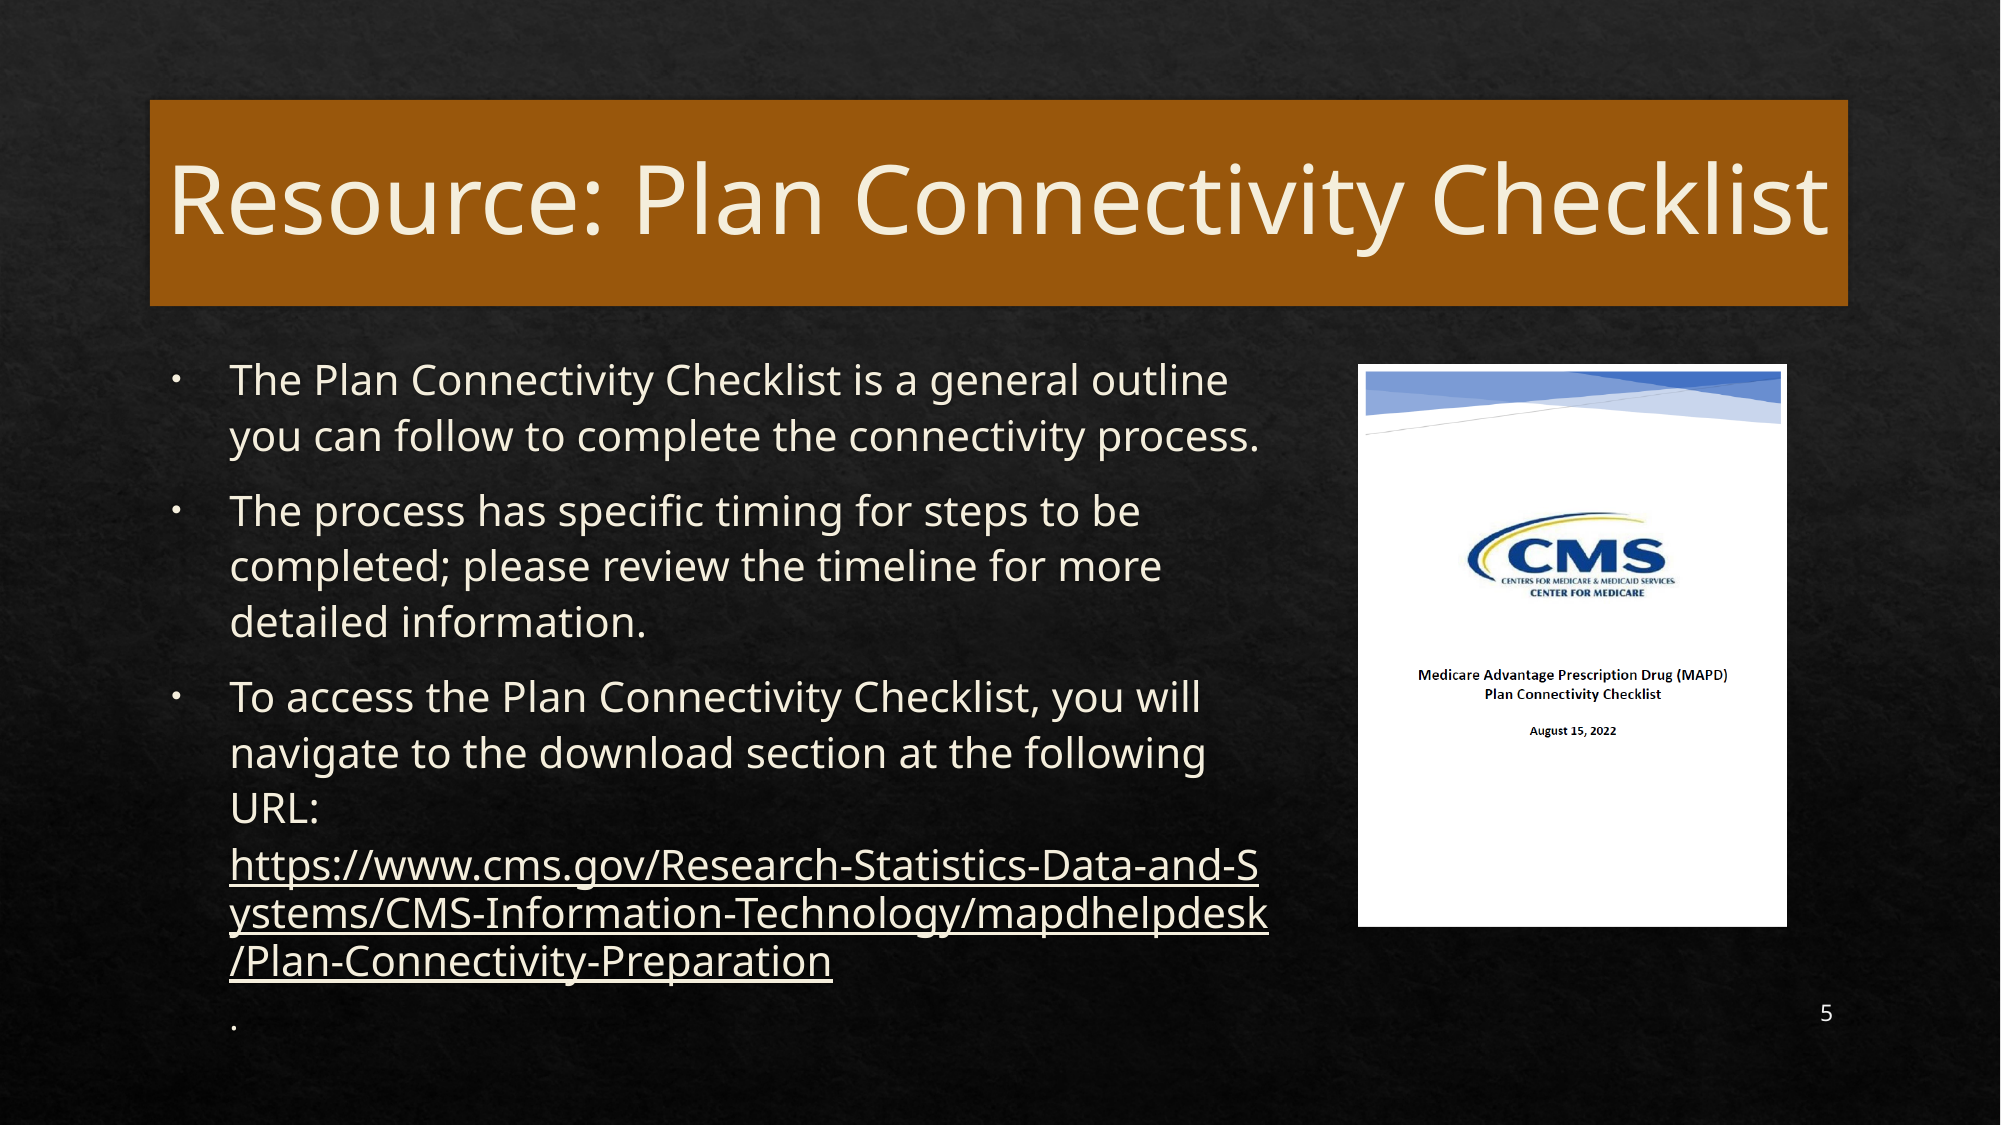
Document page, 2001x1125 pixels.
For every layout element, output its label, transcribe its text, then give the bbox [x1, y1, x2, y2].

list The Plan Connectivity Checklist is a general outline you can follow to complete the connectivity process. The process has specific timing for steps to be completed; please review the timeline for more detailed information. To access the Plan Connectivity Checklist, you will navigate to the download section at the following URL: https://www.cms.gov/Research-Statistics-Data-and-Systems/CMS-Information-Technology/mapdhelpdesk/Plan-Connectivity-Preparation. [149, 340, 1302, 950]
slide_number 5 [1724, 984, 1849, 1045]
picture [1357, 363, 1787, 927]
title Resource: Plan Connectivity Checklist [149, 99, 1849, 307]
